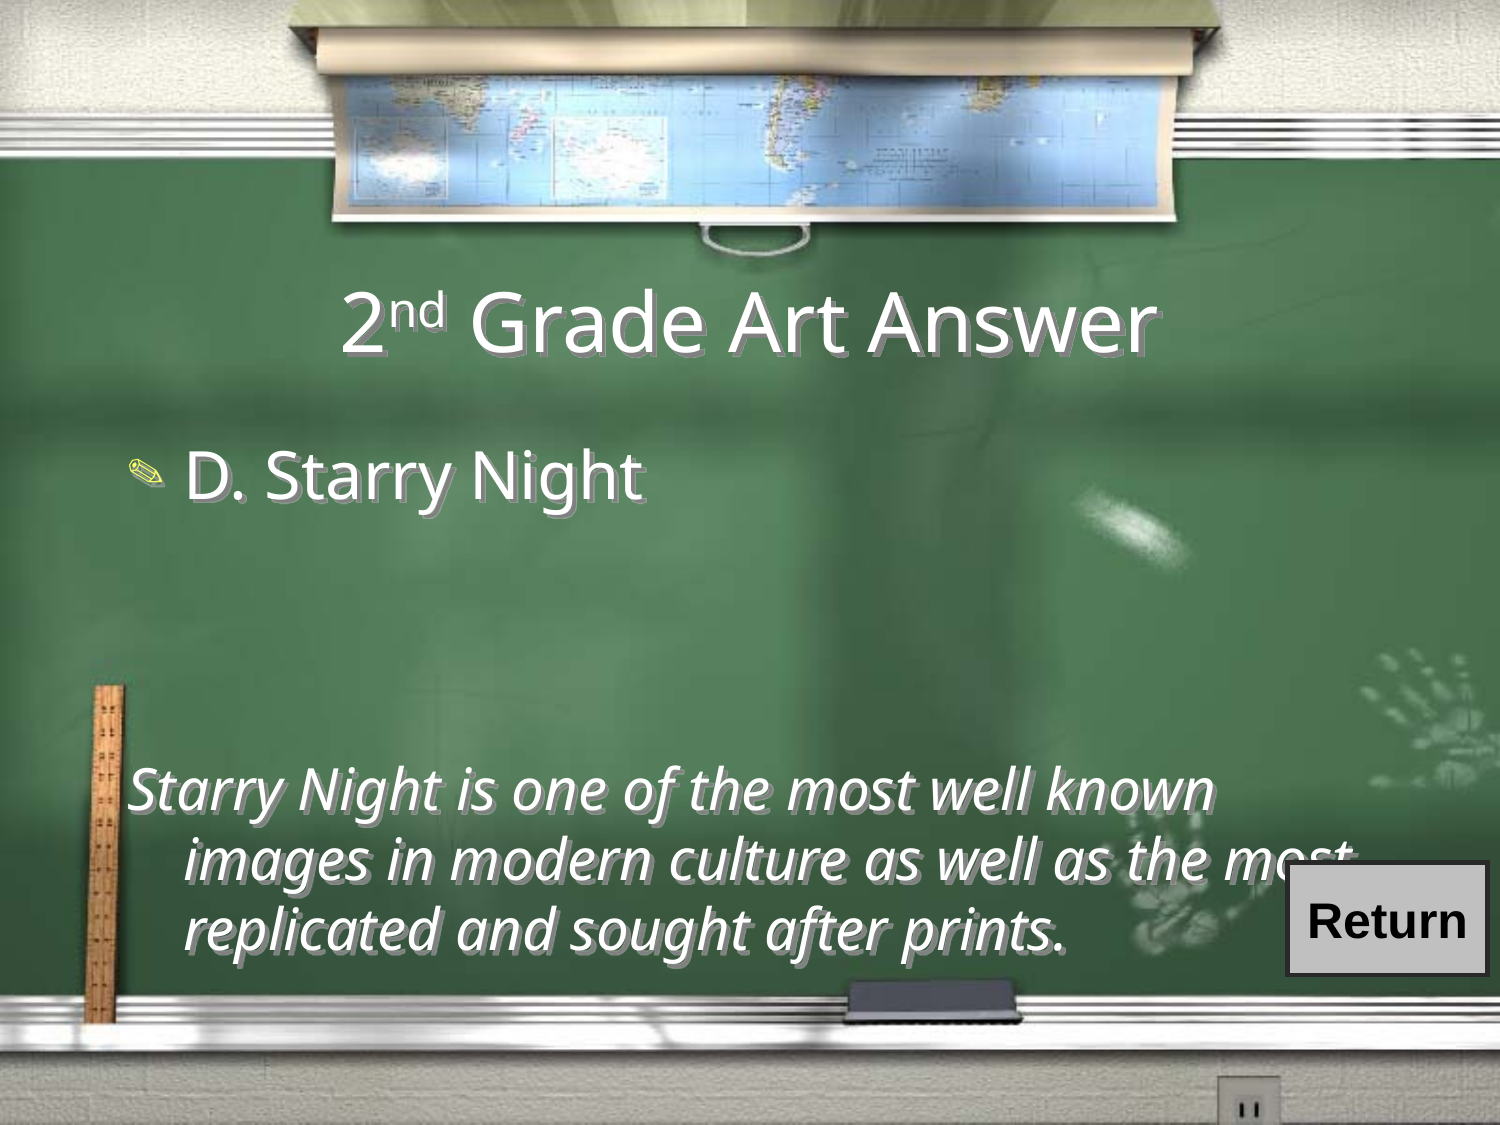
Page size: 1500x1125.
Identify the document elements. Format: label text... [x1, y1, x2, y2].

title 2nd Grade Art Answer [112, 224, 1388, 413]
text_box Return [1287, 862, 1488, 976]
list D. Starry Night Starry Night is one of the most well known images in modern culture as well as the most replicated and sought after prints. [112, 424, 1388, 1001]
picture [0, 0, 1500, 1125]
